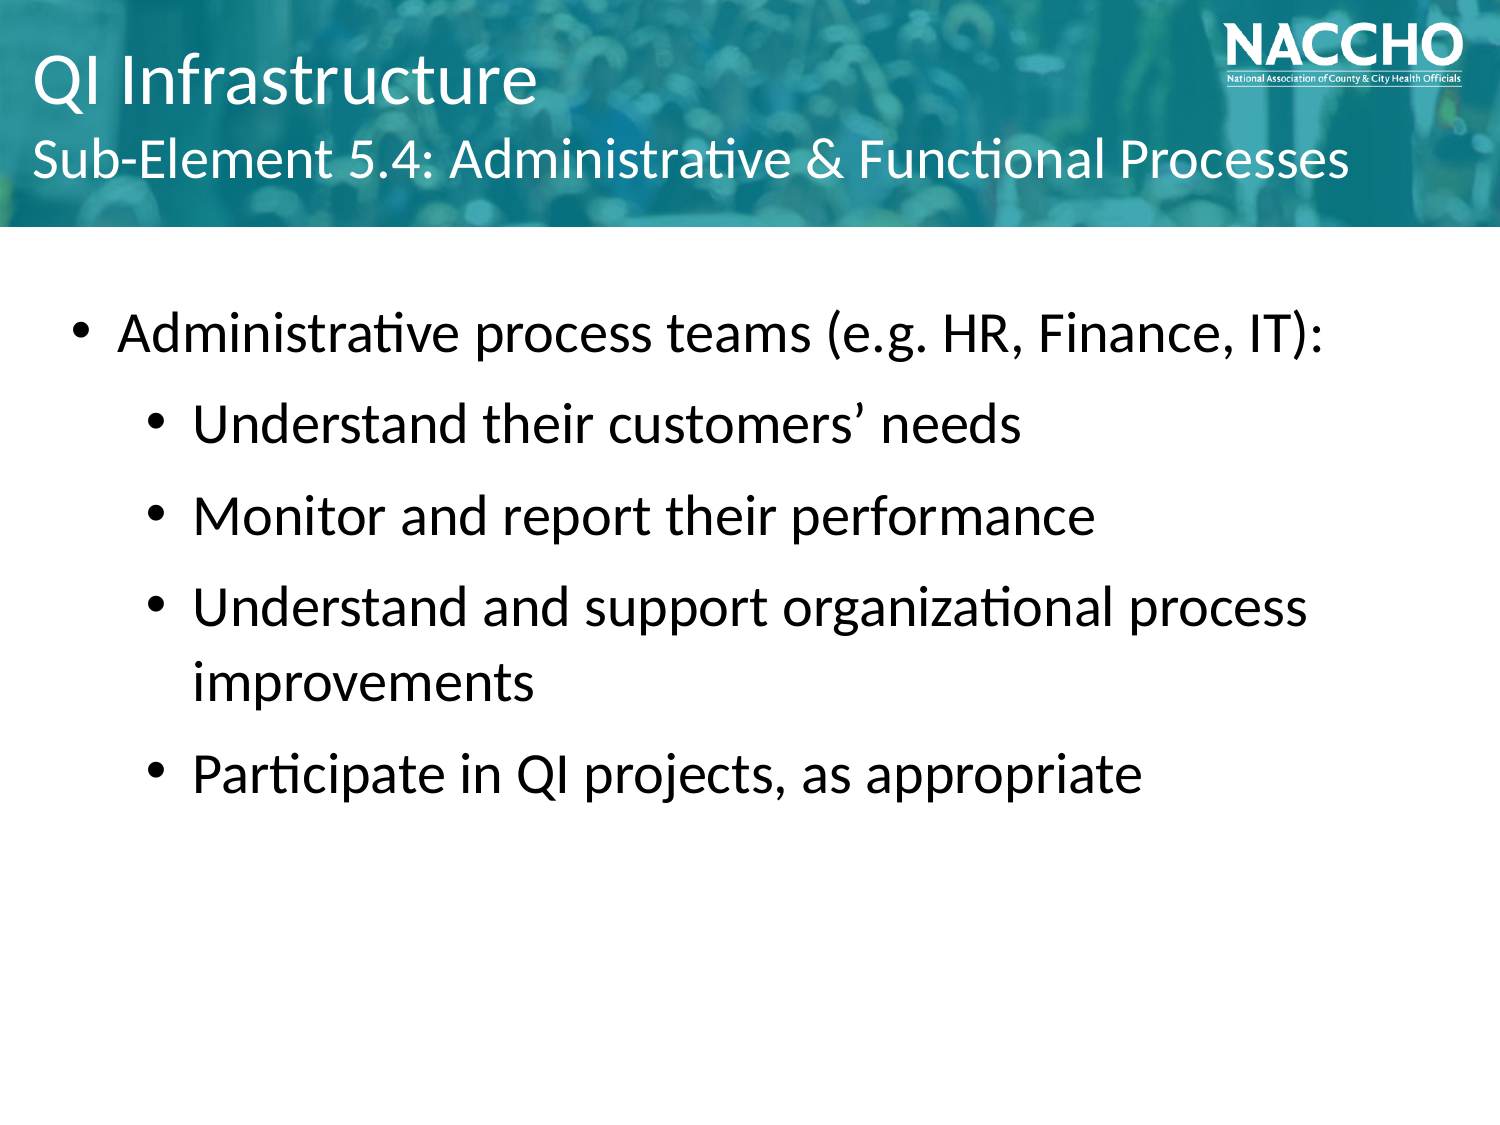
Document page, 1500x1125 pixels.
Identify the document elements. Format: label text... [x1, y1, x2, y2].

picture [0, 0, 1500, 227]
text_box Administrative process teams (e.g. HR, Finance, IT): Understand their customers’ needs Monitor and report their performance Understand and support organizational process improvements Participate in QI projects, as appropriate [56, 281, 1400, 1125]
